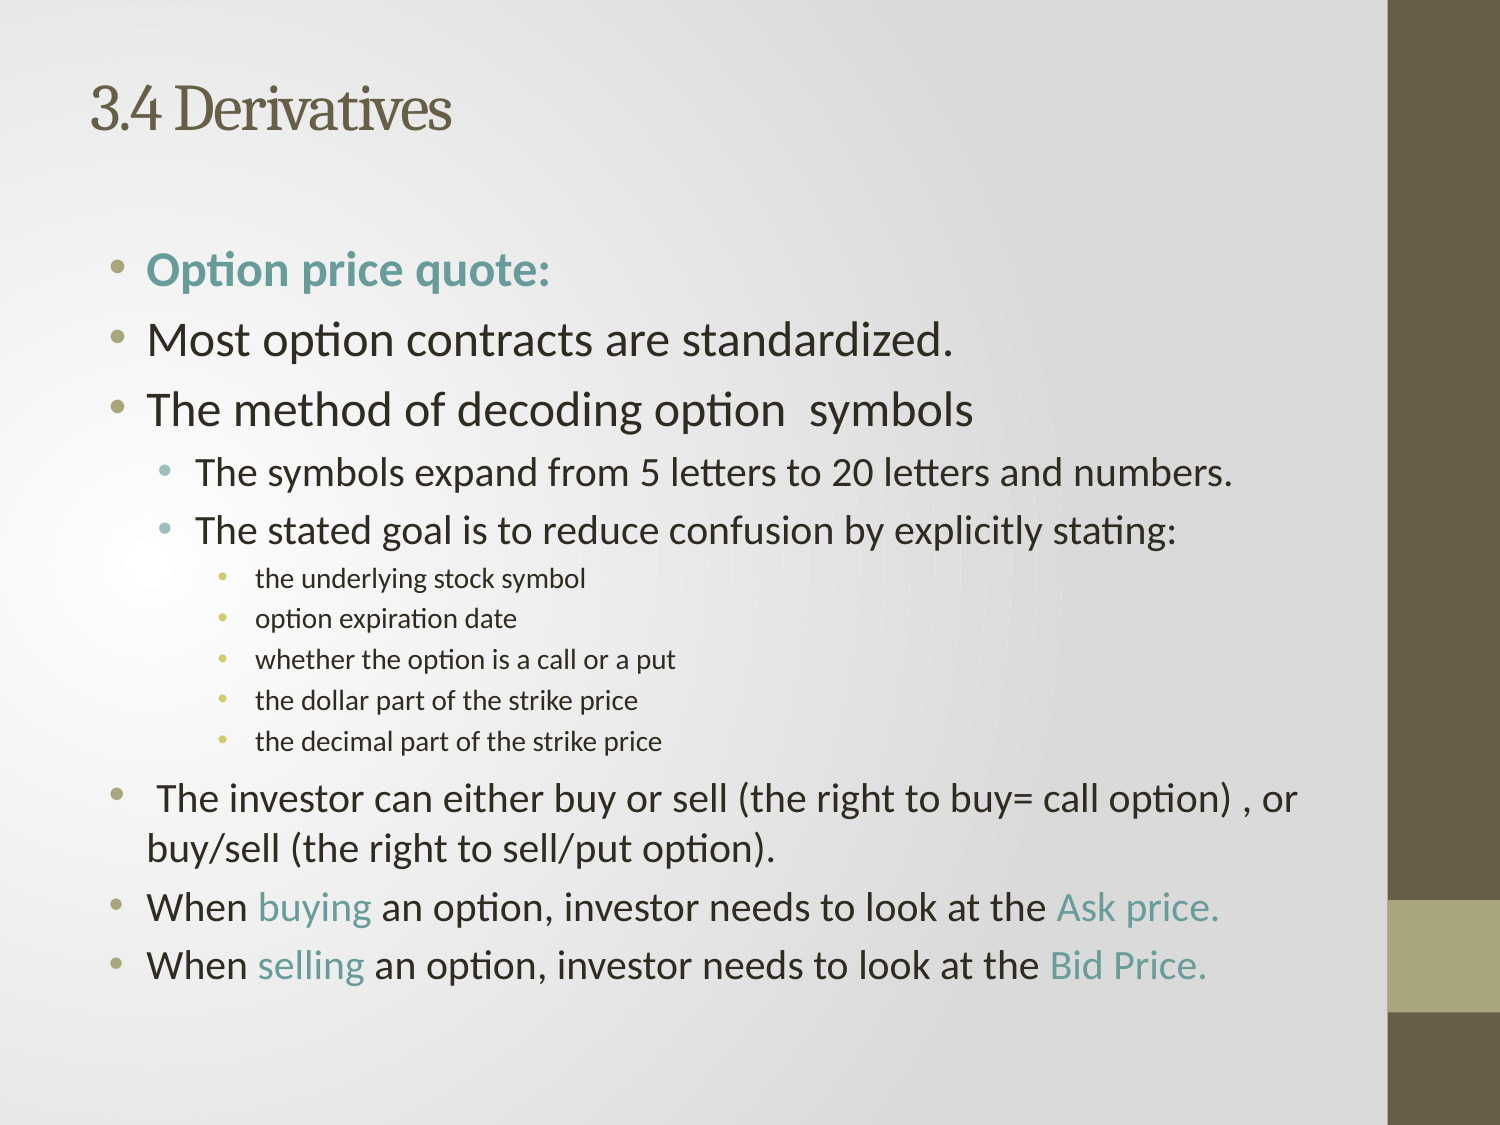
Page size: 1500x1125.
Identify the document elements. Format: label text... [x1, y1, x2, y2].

title 3.4 Derivatives [75, 45, 1325, 163]
list Option price quote: Most option contracts are standardized. The method of decoding option symbols The symbols expand from 5 letters to 20 letters and numbers. The stated goal is to reduce confusion by explicitly stating: the underlying stock symbol option expiration date whether the option is a call or a put the dollar part of the strike price the decimal part of the strike price The investor can either buy or sell (the right to buy= call option) , or buy/sell (the right to sell/put option). When buying an option, investor needs to look at the Ask price. When selling an option, investor needs to look at the Bid Price. [75, 228, 1325, 1050]
